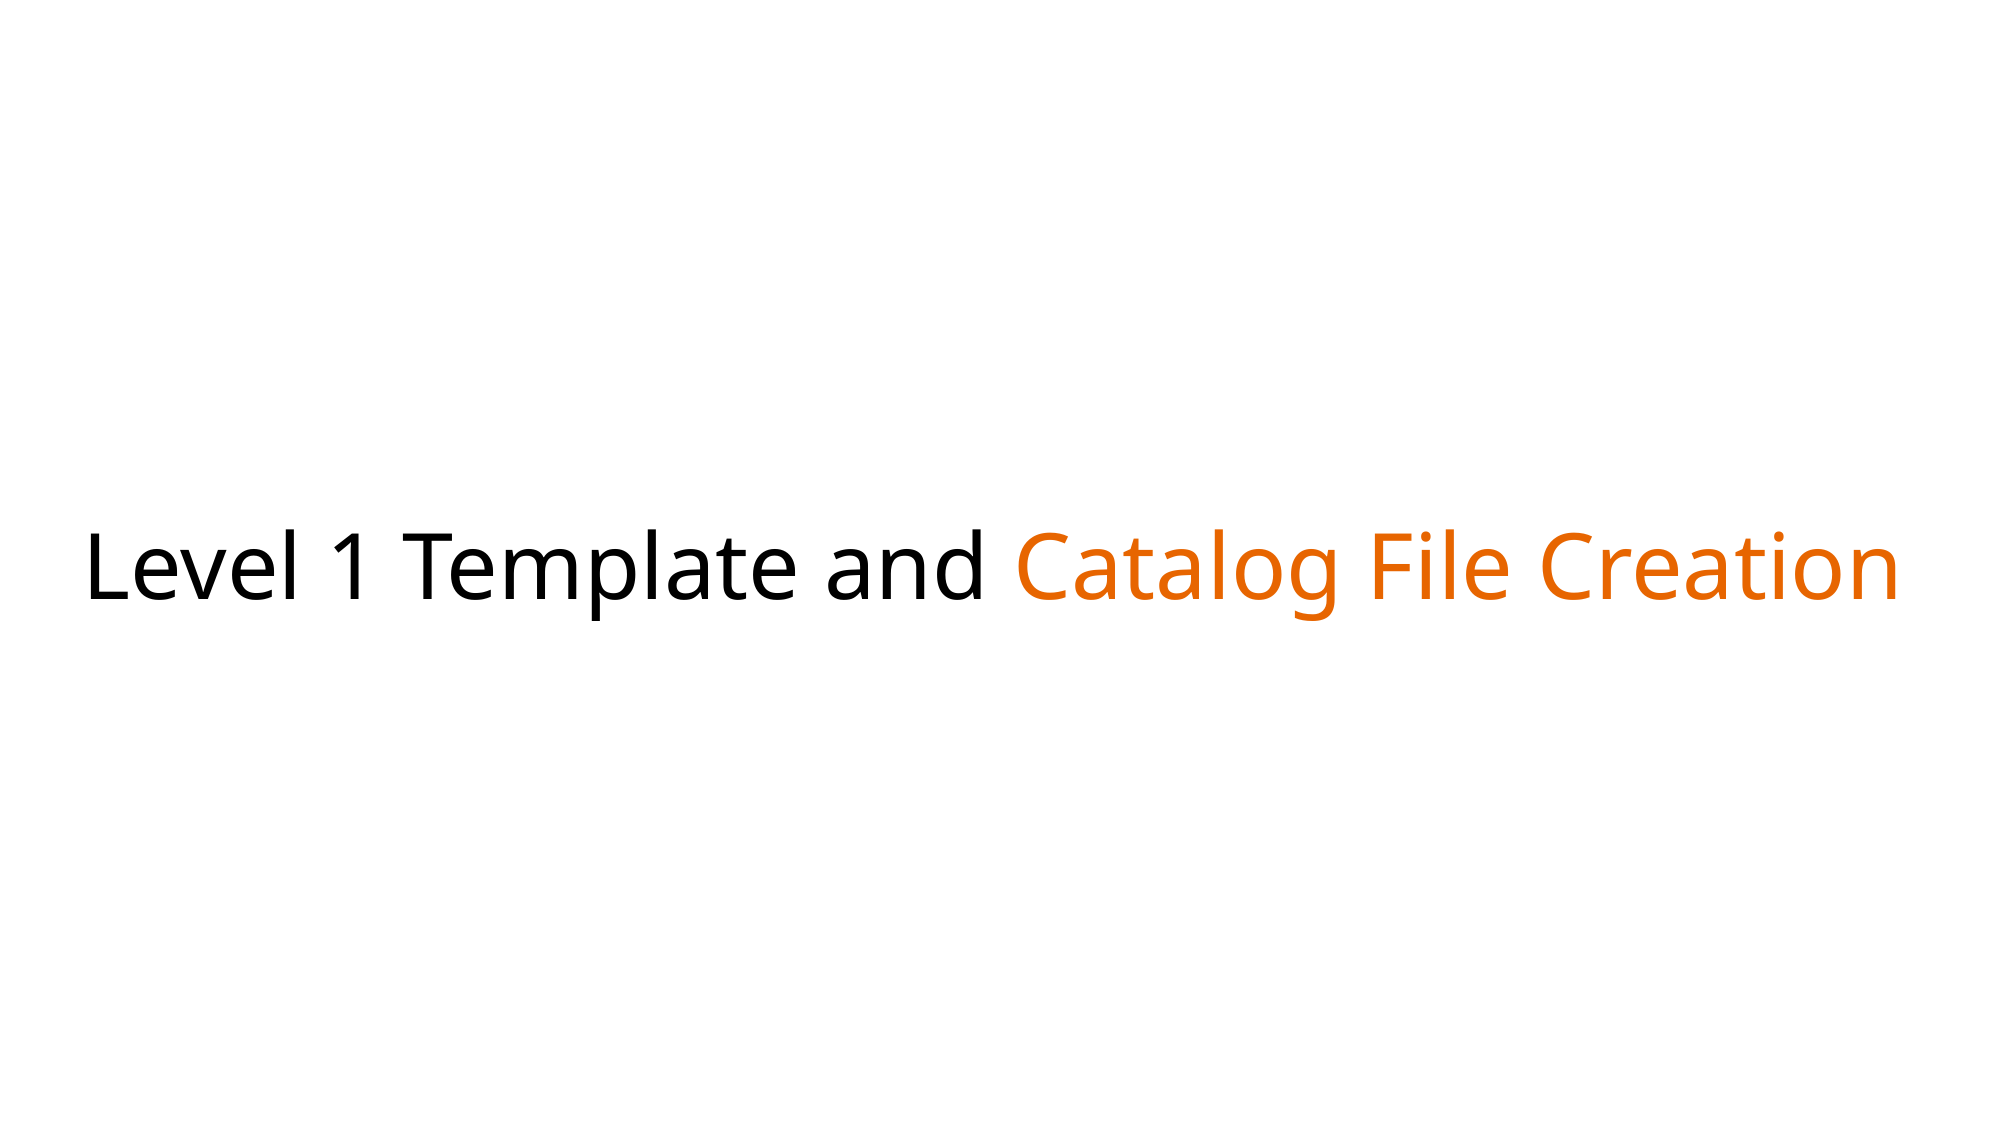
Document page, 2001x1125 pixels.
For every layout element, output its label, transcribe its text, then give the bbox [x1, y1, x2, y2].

title Level 1 Template and Catalog File Creation [82, 506, 1918, 619]
